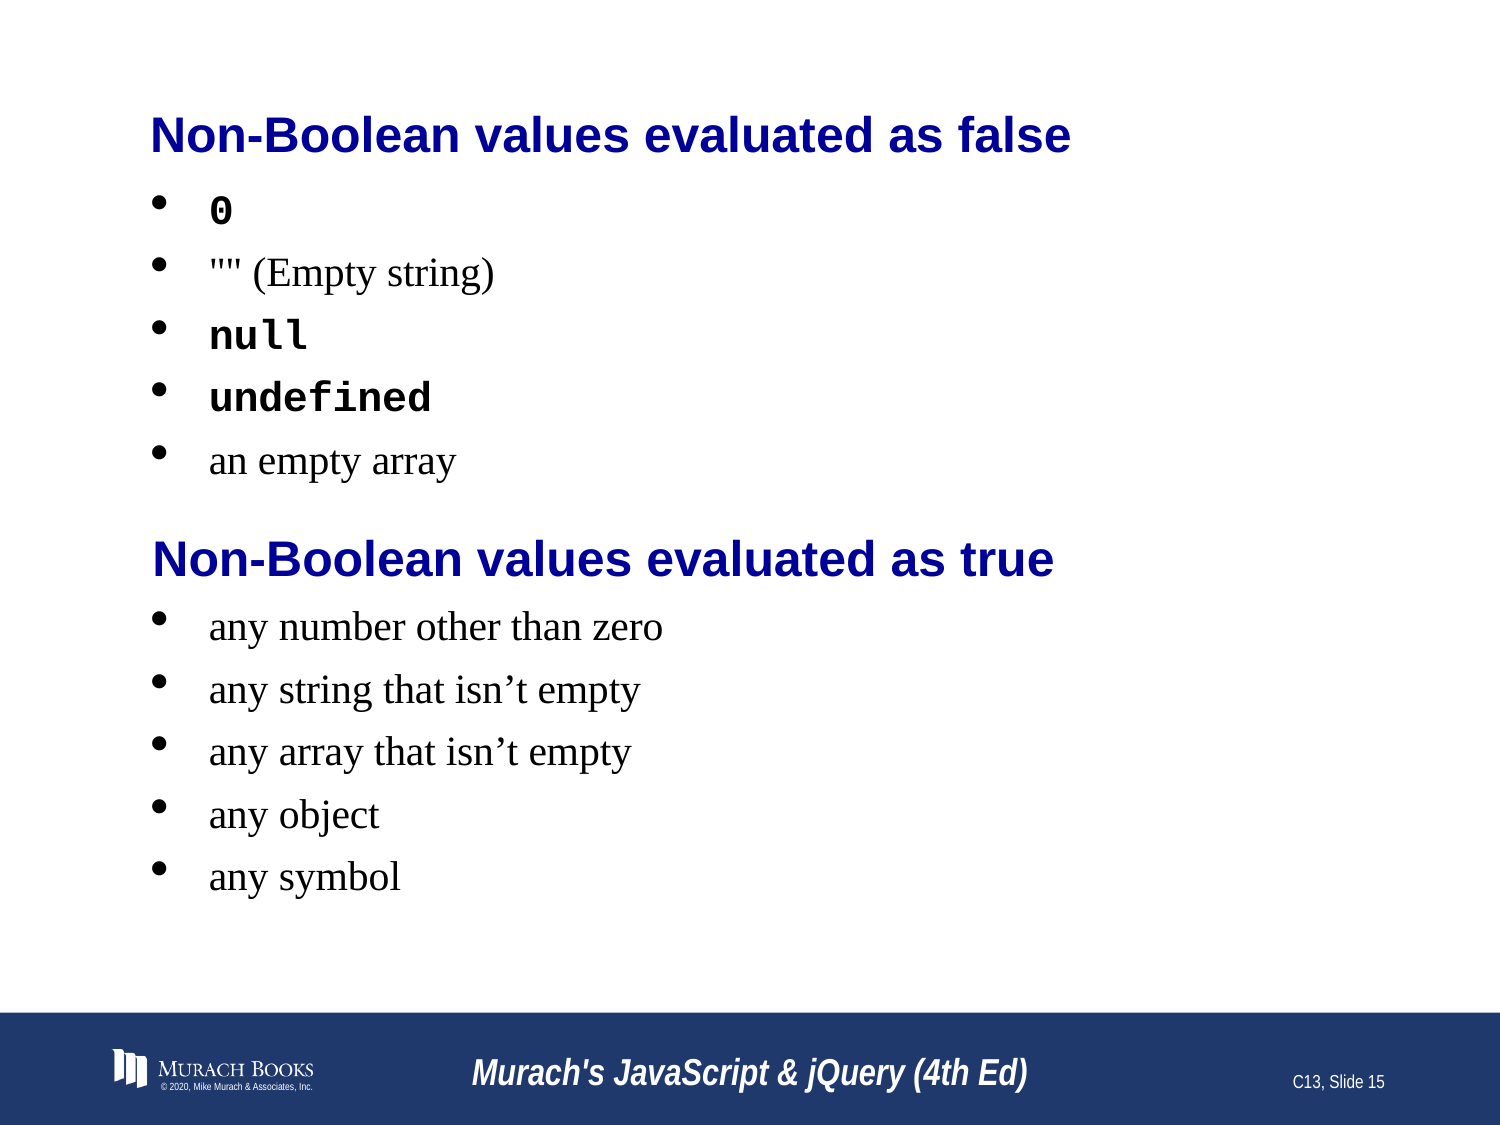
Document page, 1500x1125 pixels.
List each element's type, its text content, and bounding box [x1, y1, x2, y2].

slide_number C13, Slide 15 [1087, 1025, 1400, 1100]
list 0 "" (Empty string) null undefined an empty array Non-Boolean values evaluated as true any number other than zero any string that isn’t empty any array that isn’t empty any object any symbol [137, 174, 1350, 975]
footer © 2020, Mike Murach & Associates, Inc. [12, 1025, 463, 1100]
slide_number Murach's JavaScript & jQuery (4th Ed) [463, 1025, 1050, 1100]
title Non-Boolean values evaluated as false [150, 102, 1350, 164]
